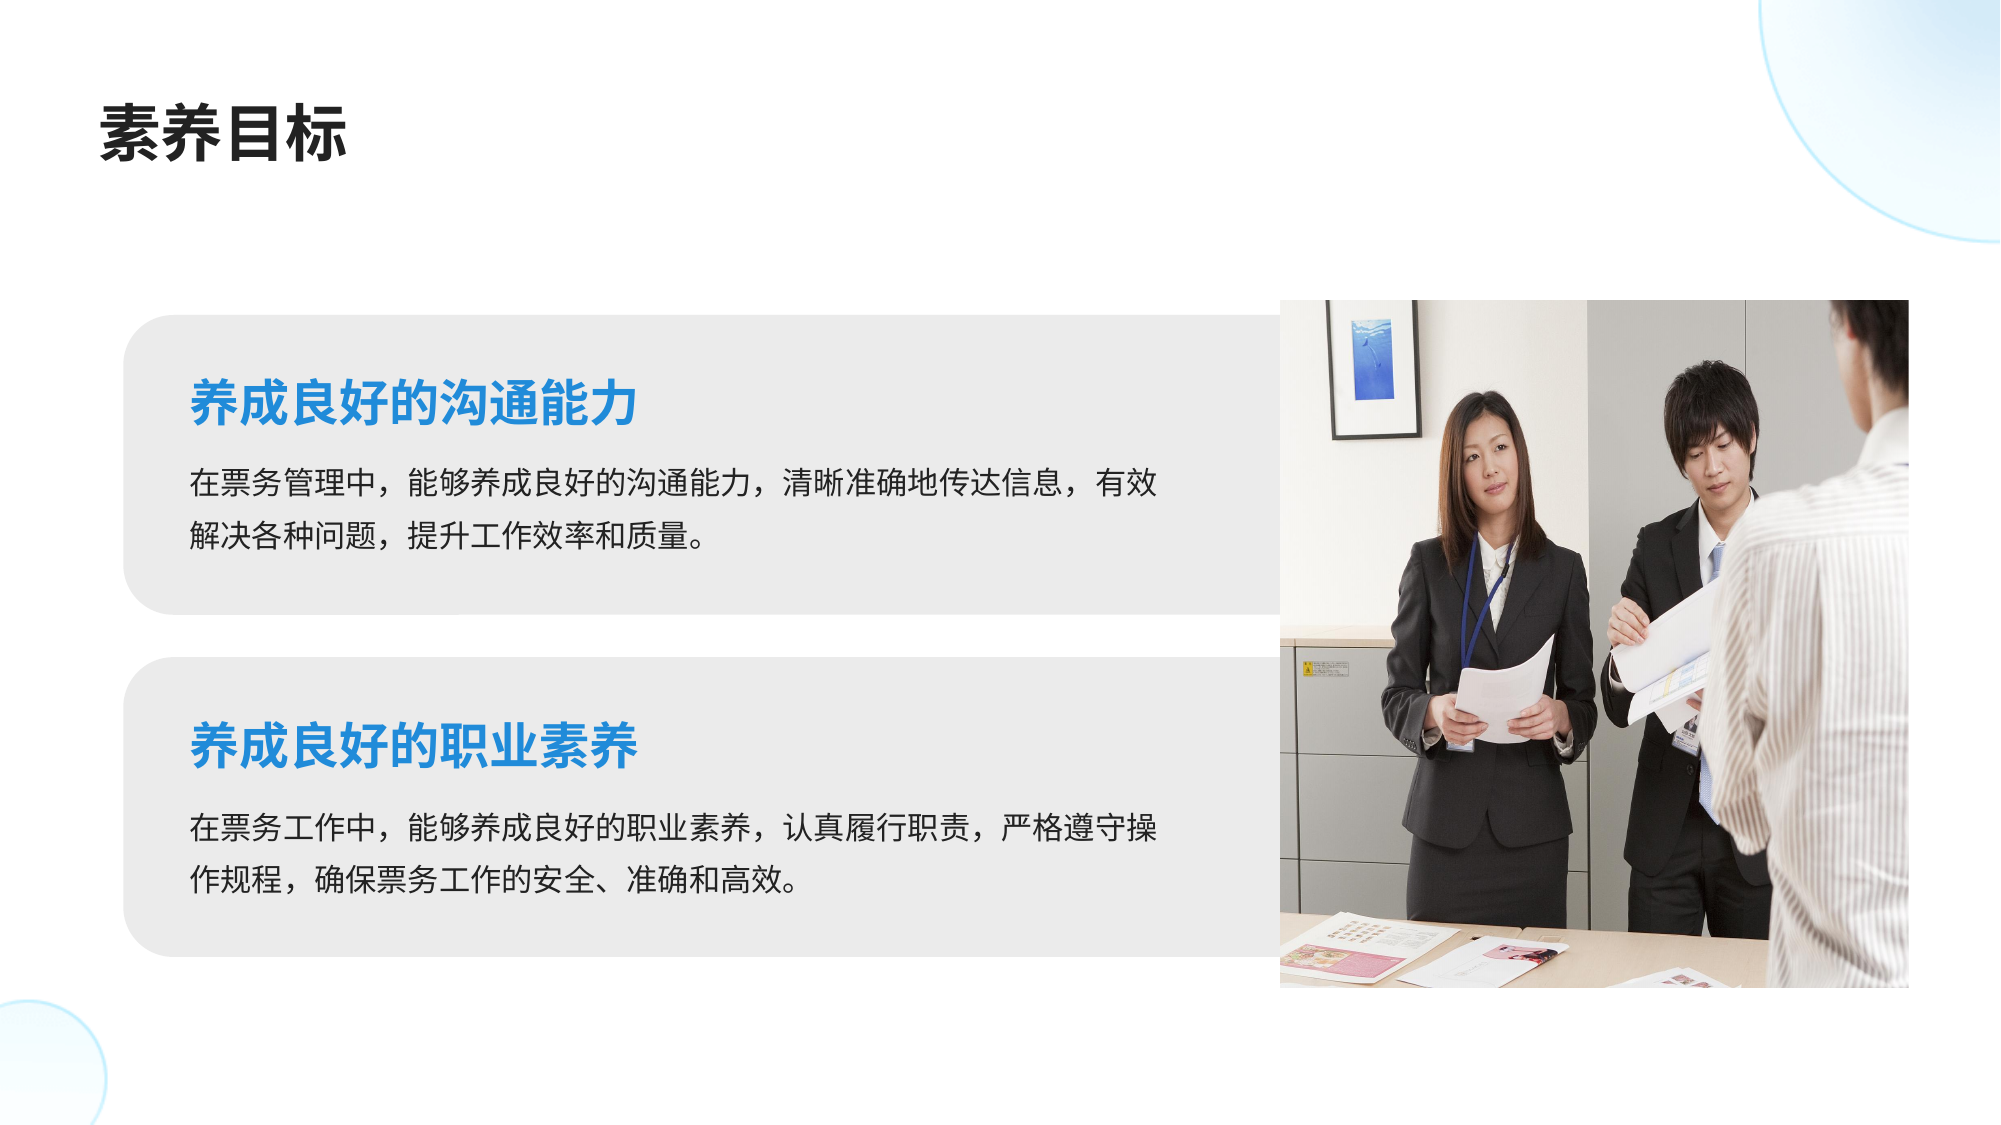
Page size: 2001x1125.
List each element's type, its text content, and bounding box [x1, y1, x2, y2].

picture [0, 0, 2001, 1125]
text_box [123, 657, 1274, 957]
text_box 养成良好的职业素养 [169, 686, 1193, 773]
text_box 在票务工作中，能够养成良好的职业素养，认真履行职责，严格遵守操作规程，确保票务工作的安全、准确和高效。 [169, 773, 1193, 927]
text_box [123, 314, 1274, 615]
text_box 养成良好的沟通能力 [169, 342, 1193, 428]
text_box 在票务管理中，能够养成良好的沟通能力，清晰准确地传达信息，有效解决各种问题，提升工作效率和质量。 [169, 428, 1193, 584]
text_box 素养目标 [78, 43, 1922, 189]
